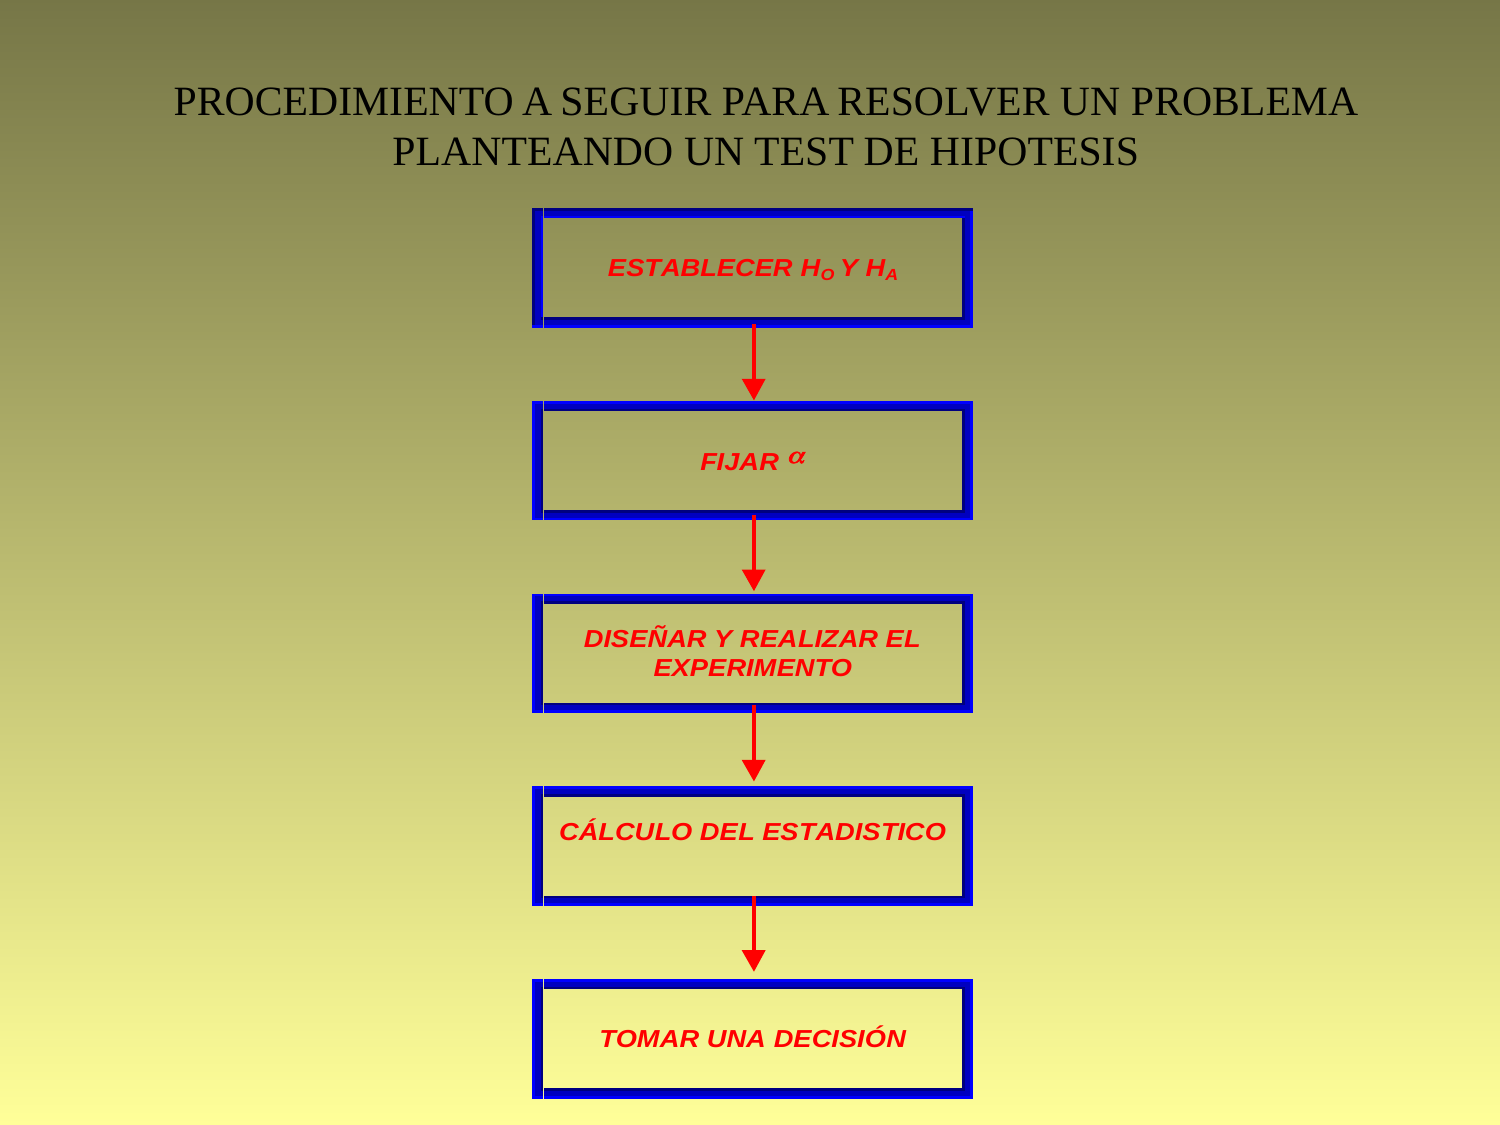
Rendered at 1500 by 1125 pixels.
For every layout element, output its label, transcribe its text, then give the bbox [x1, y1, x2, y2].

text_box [372, 208, 1263, 1125]
text_box PROCEDIMIENTO A SEGUIR PARA RESOLVER UN PROBLEMA PLANTEANDO UN TEST DE HIPOTESIS [158, 66, 1374, 182]
